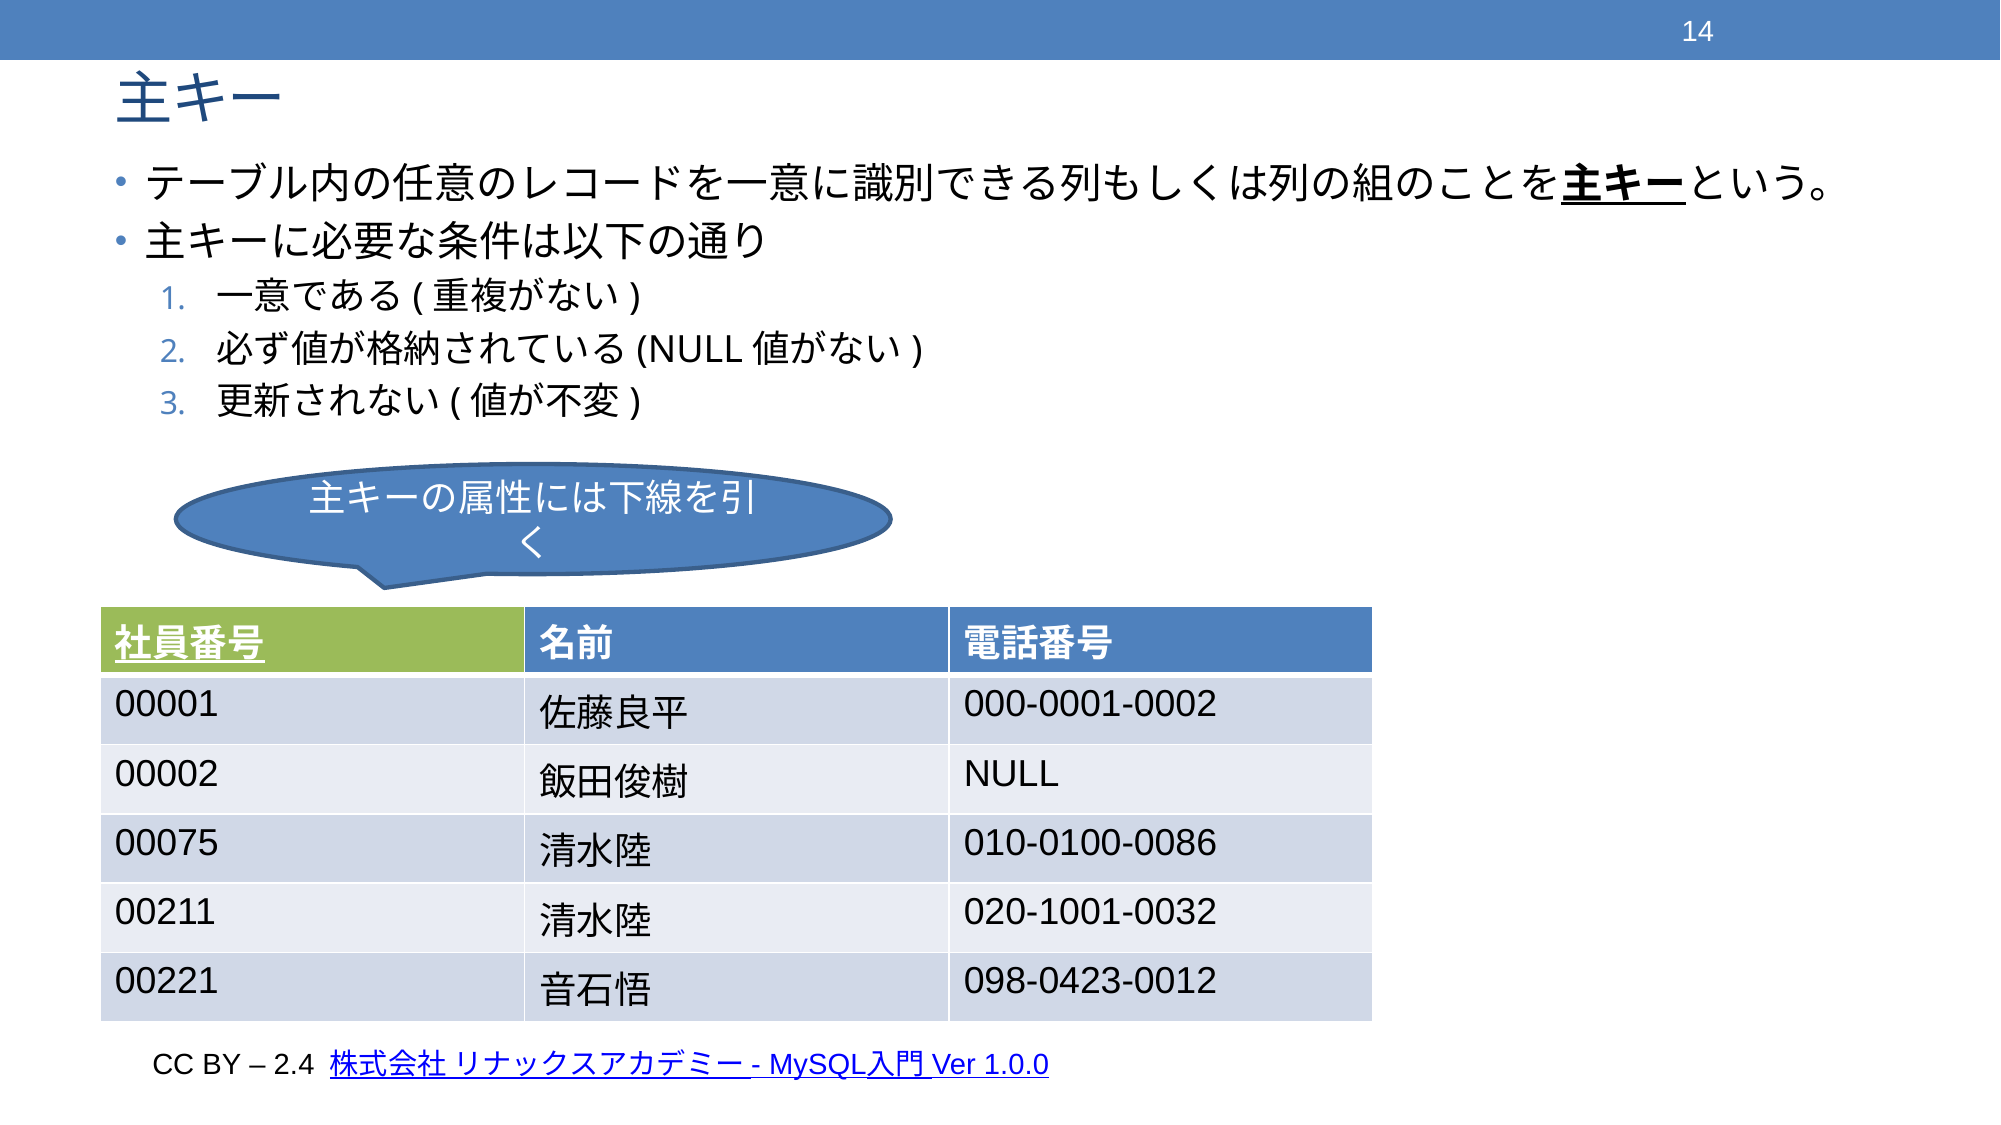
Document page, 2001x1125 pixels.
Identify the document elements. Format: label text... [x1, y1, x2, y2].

table_cell NULL [950, 745, 1372, 813]
table_cell 00221 [101, 953, 524, 1021]
table_cell 010-0100-0086 [950, 815, 1372, 882]
table_cell 佐藤良平 [525, 678, 948, 744]
slide_number 14 [1666, 3, 1900, 57]
table_header 社員番号 [101, 607, 524, 672]
table_cell 098-0423-0012 [950, 953, 1372, 1021]
list テーブル内の任意のレコードを一意に識別できる列もしくは列の組のことを主キーという。 主キーに必要な条件は以下の通り 一意である(重複がない) 必ず値が格納されている(NULL値がない) 更新されない(値が不変) [99, 149, 1900, 1063]
table_header 名前 [525, 607, 948, 672]
table_cell 00075 [101, 815, 524, 882]
table_cell 清水陸 [525, 815, 948, 882]
table_cell 00211 [101, 884, 524, 952]
table_cell 音石悟 [525, 953, 948, 1021]
table_cell 00002 [101, 745, 524, 813]
table_cell 000-0001-0002 [950, 678, 1372, 744]
title 主キー [99, 59, 1900, 133]
table_cell 飯田俊樹 [525, 745, 948, 813]
text_box CC BY – 2.4 株式会社 リナックスアカデミー - MySQL入門 Ver 1.0.0 [137, 1038, 1087, 1096]
table_cell 00001 [101, 678, 524, 744]
table_header 電話番号 [950, 607, 1372, 672]
table_cell 020-1001-0032 [950, 884, 1372, 952]
text_box 主キーの属性には下線を引く [173, 461, 893, 591]
table_cell 清水陸 [525, 884, 948, 952]
